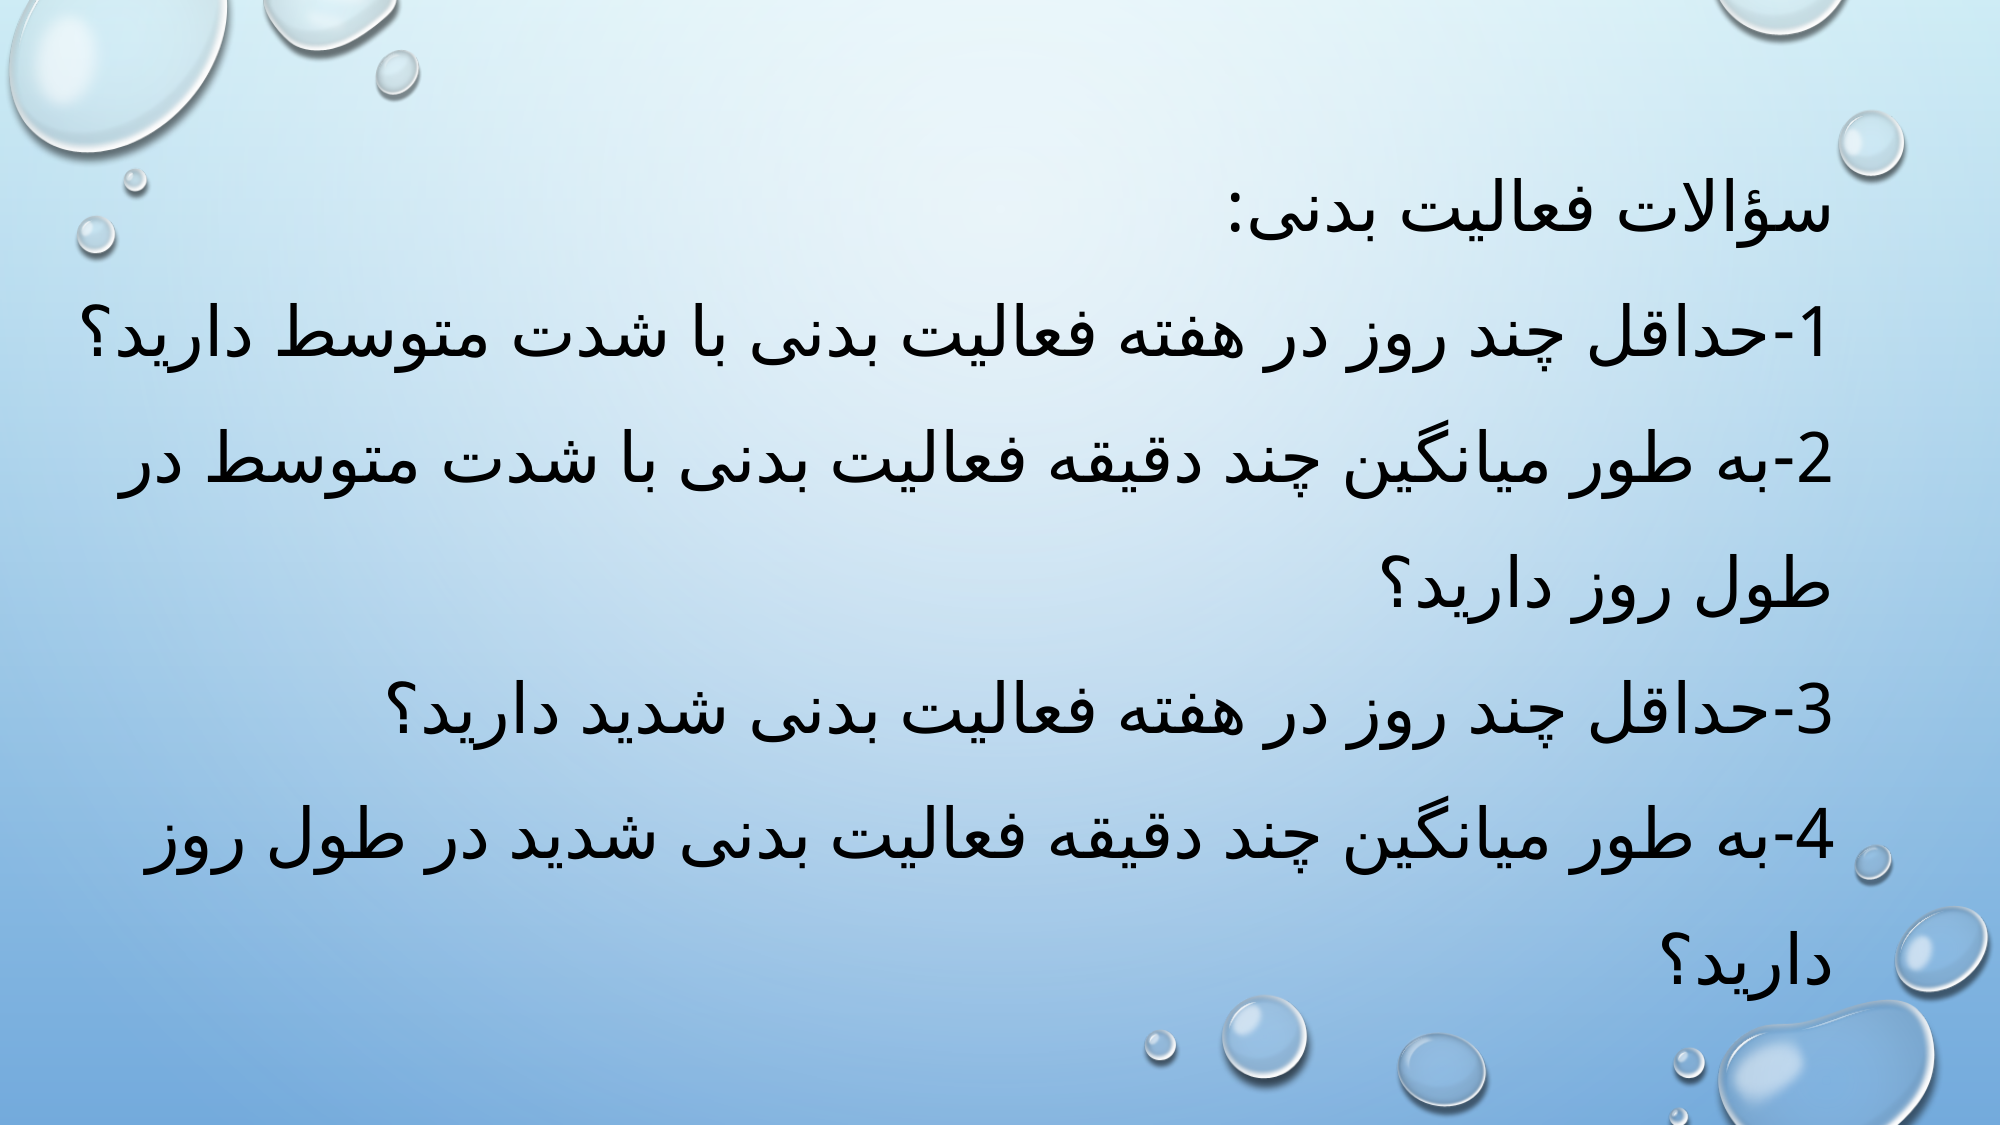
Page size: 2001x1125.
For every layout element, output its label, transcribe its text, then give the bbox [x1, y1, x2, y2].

title سؤالات فعالیت بدنی: 1-حداقل چند روز در هفته فعالیت بدنی با شدت متوسط دارید؟ 2-به طور میانگین چند دقیقه فعالیت بدنی با شدت متوسط در طول روز دارید؟ 3-حداقل چند روز در هفته فعالیت بدنی شدید دارید؟ 4-به طور میانگین چند دقیقه فعالیت بدنی شدید در طول روز دارید؟ [54, 101, 1851, 1100]
picture [0, 0, 2000, 1125]
